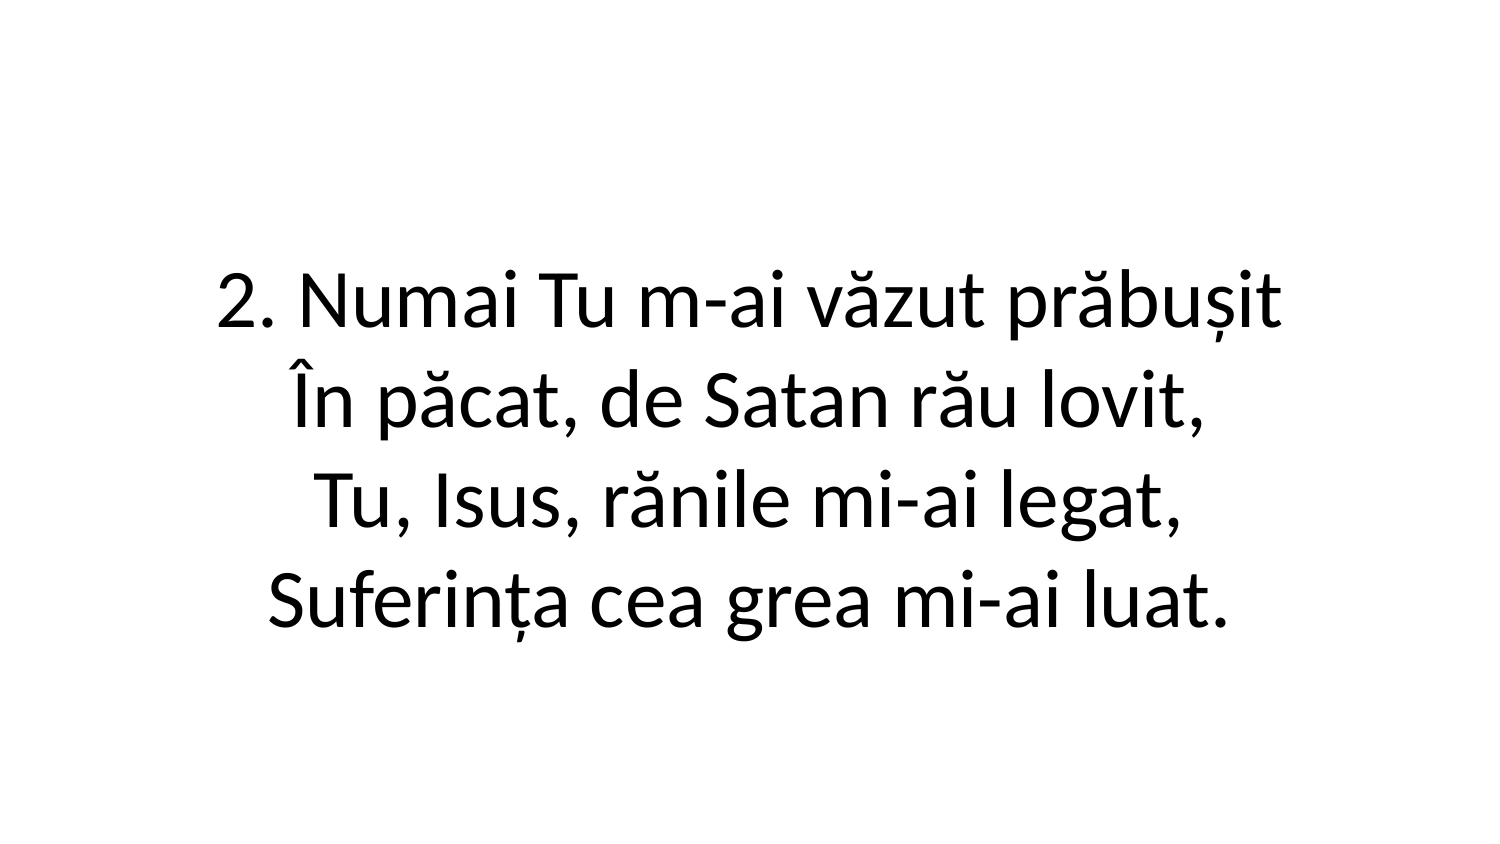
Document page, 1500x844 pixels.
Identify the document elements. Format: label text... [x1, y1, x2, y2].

text_box 2. Numai Tu m-ai văzut prăbușit În păcat, de Satan rău lovit, Tu, Isus, rănile mi-ai legat, Suferința cea grea mi-ai luat. [200, 192, 1300, 652]
